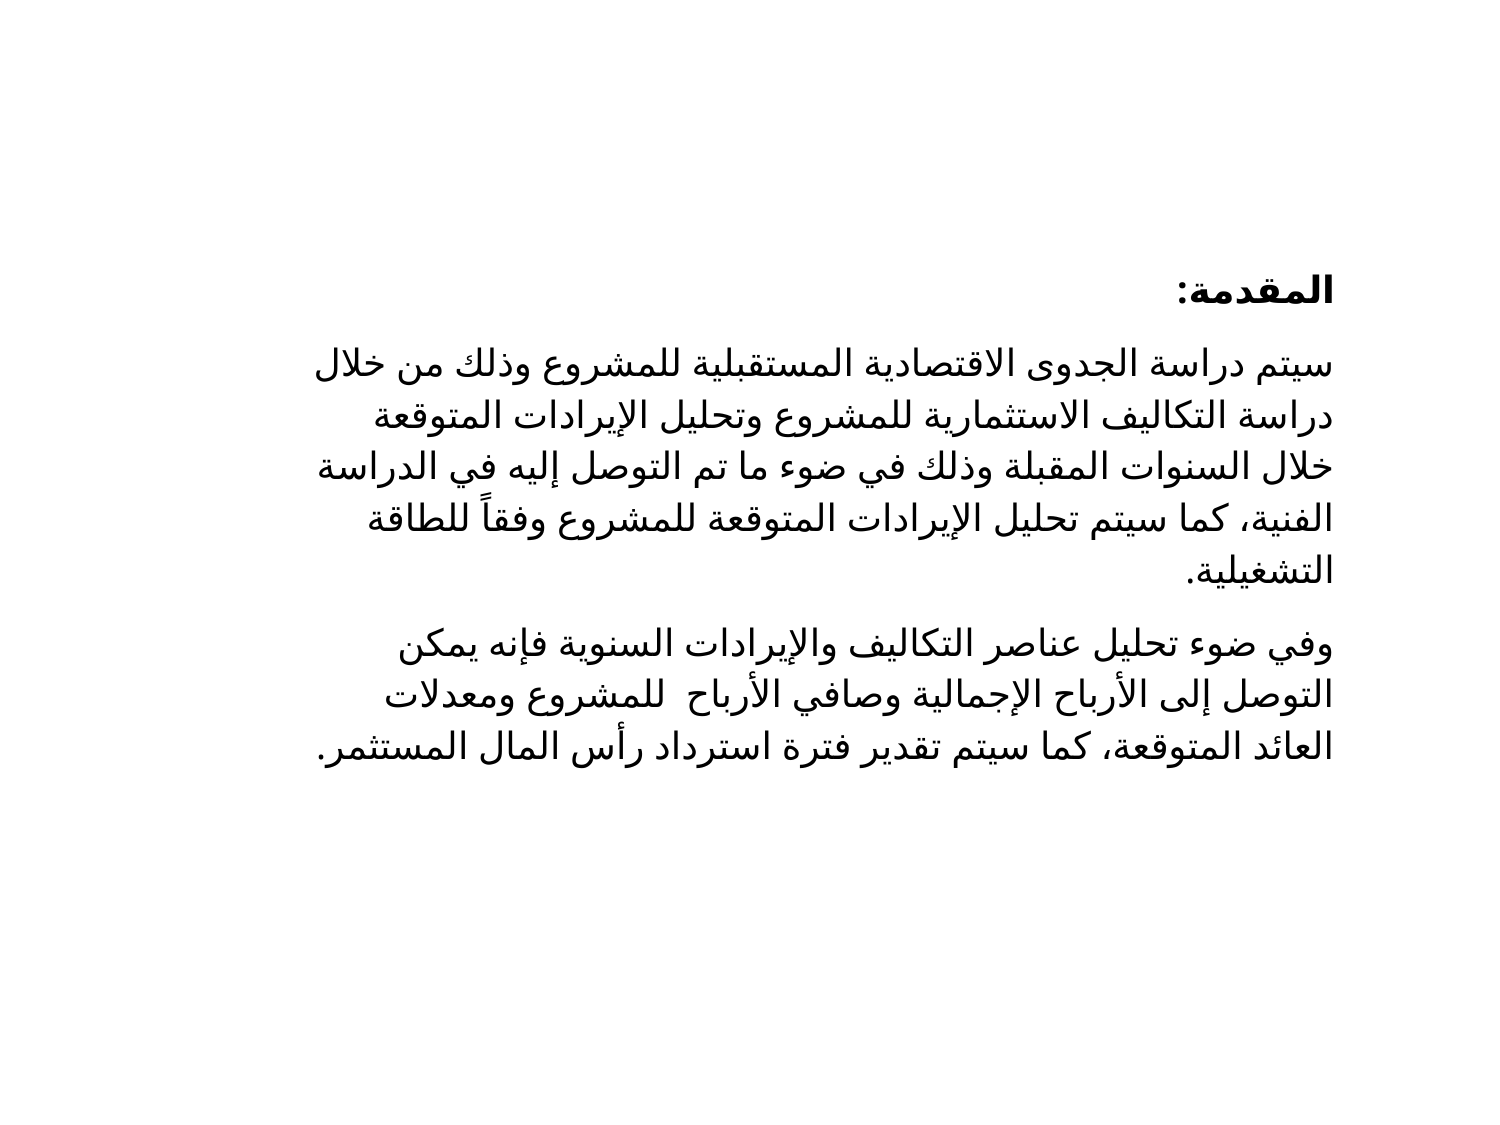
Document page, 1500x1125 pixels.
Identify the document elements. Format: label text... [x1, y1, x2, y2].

text_box المقدمة: سيتم دراسة الجدوى الاقتصادية المستقبلية للمشروع وذلك من خلال دراسة التكاليف الاستثمارية للمشروع وتحليل الإيرادات المتوقعة خلال السنوات المقبلة وذلك في ضوء ما تم التوصل إليه في الدراسة الفنية، كما سيتم تحليل الإيرادات المتوقعة للمشروع وفقاً للطاقة التشغيلية. وفي ضوء تحليل عناصر التكاليف والإيرادات السنوية فإنه يمكن التوصل إلى الأرباح الإجمالية وصافي الأرباح للمشروع ومعدلات العائد المتوقعة، كما سيتم تقدير فترة استرداد رأس المال المستثمر. [287, 187, 1350, 775]
